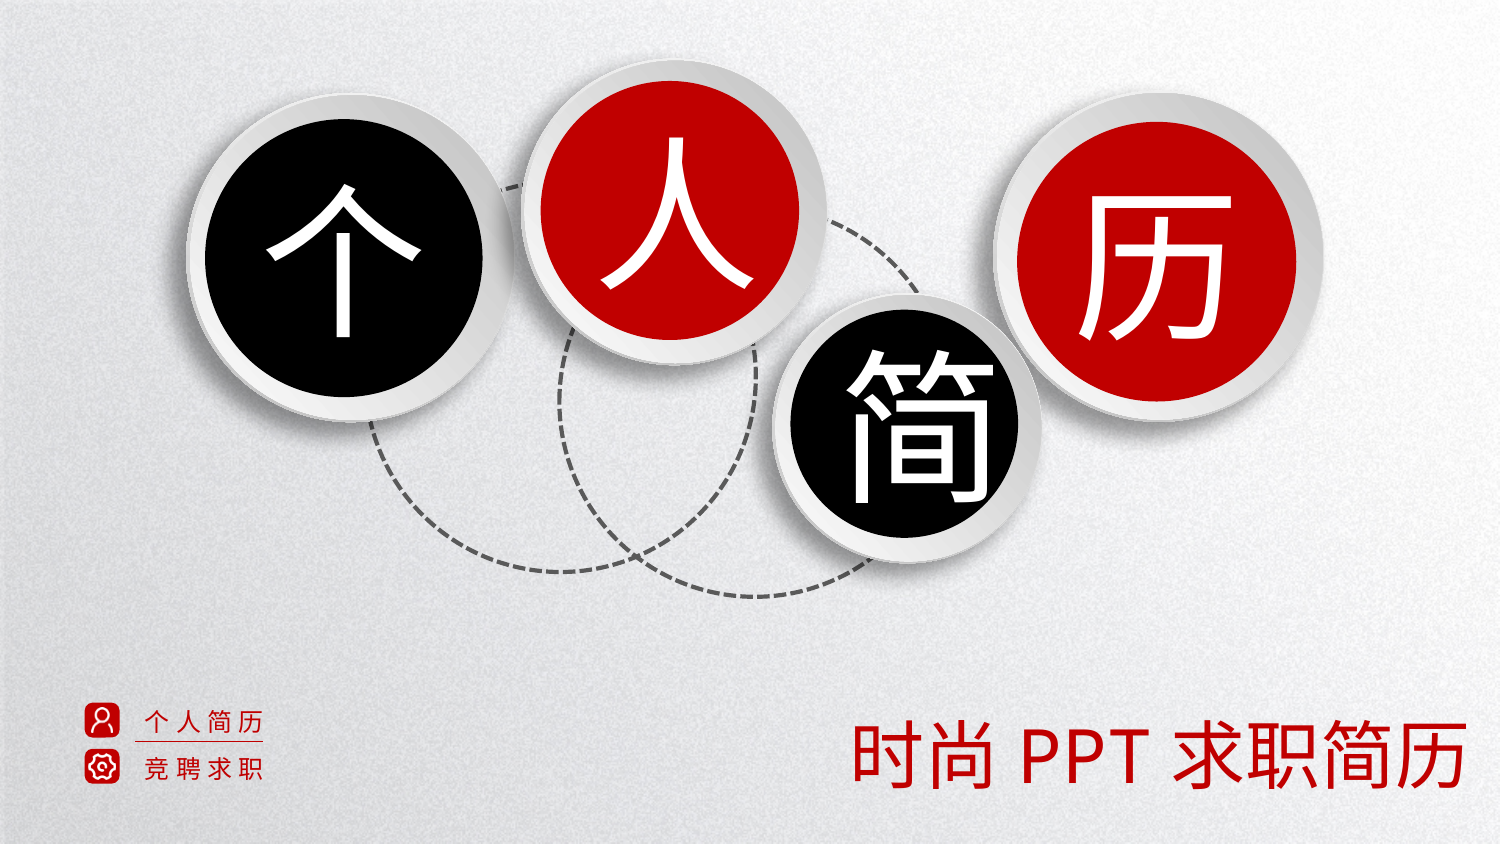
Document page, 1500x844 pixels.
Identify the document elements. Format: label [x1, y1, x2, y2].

text_box [185, 92, 515, 423]
text_box [993, 90, 1325, 423]
picture [0, 0, 1500, 844]
text_box [520, 58, 828, 366]
text_box [772, 292, 1043, 564]
text_box [84, 698, 283, 792]
